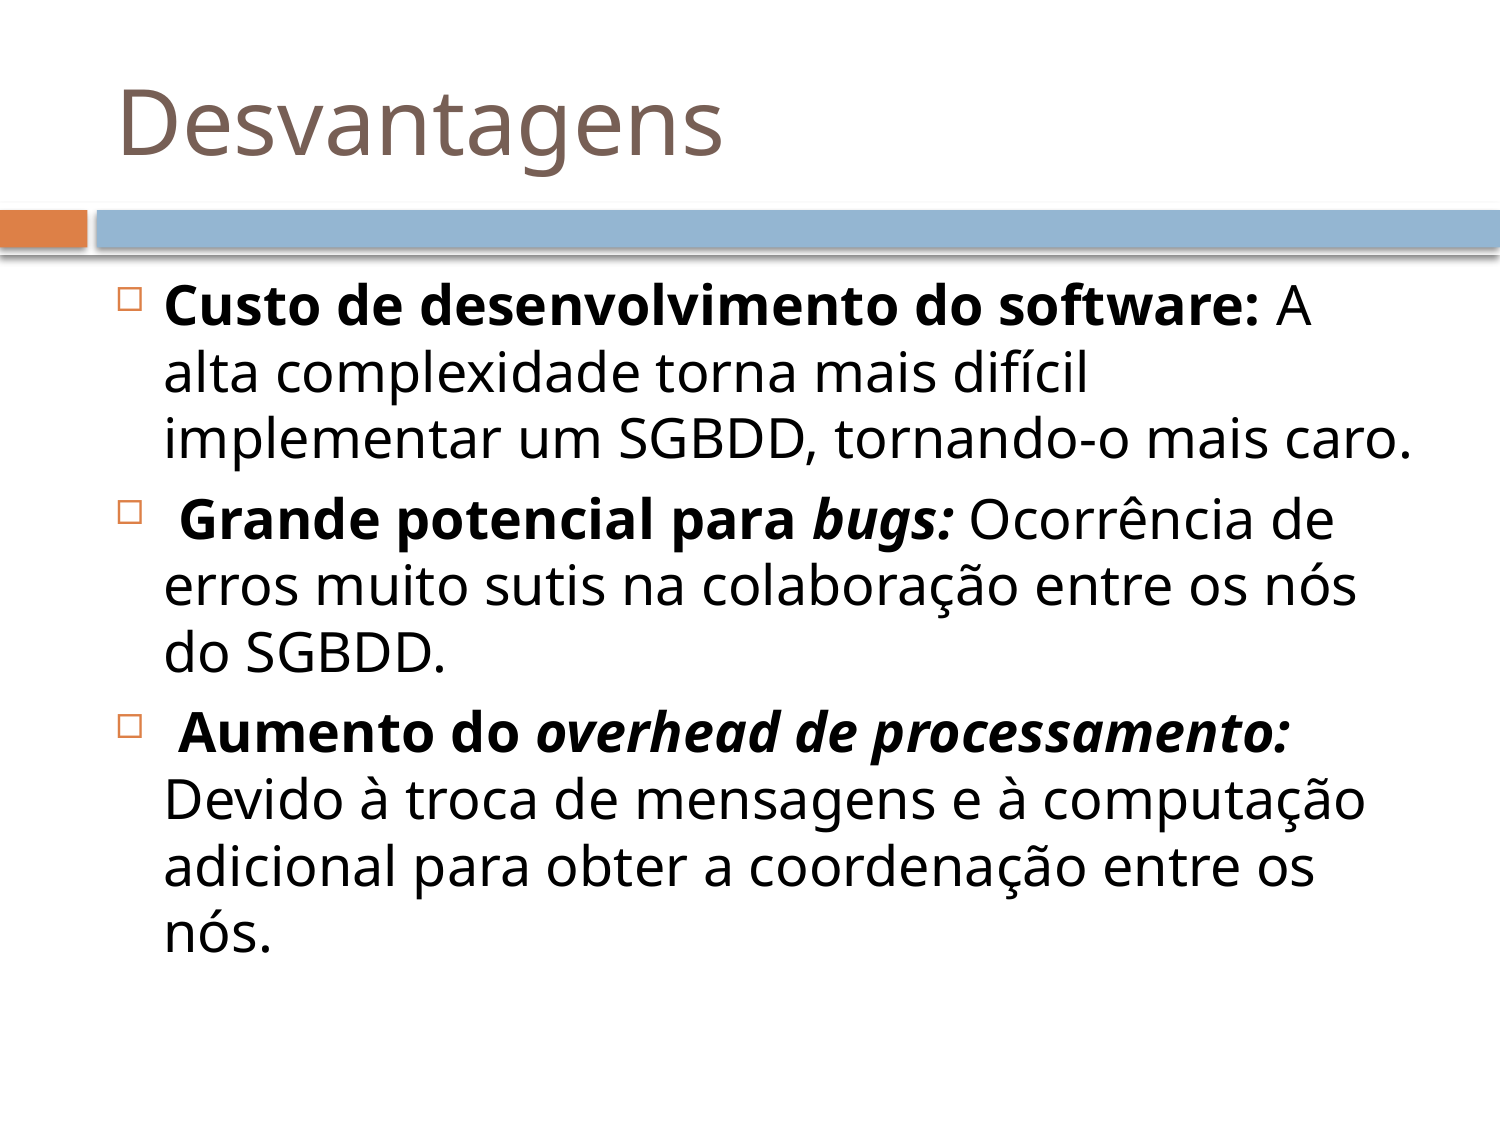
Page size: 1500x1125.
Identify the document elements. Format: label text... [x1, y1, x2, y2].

title Desvantagens [100, 37, 1438, 200]
list Custo de desenvolvimento do software: A alta complexidade torna mais difícil implementar um SGBDD, tornando-o mais caro. Grande potencial para bugs: Ocorrência de erros muito sutis na colaboração entre os nós do SGBDD. Aumento do overhead de processamento: Devido à troca de mensagens e à computação adicional para obter a coordenação entre os nós. [100, 262, 1438, 1000]
